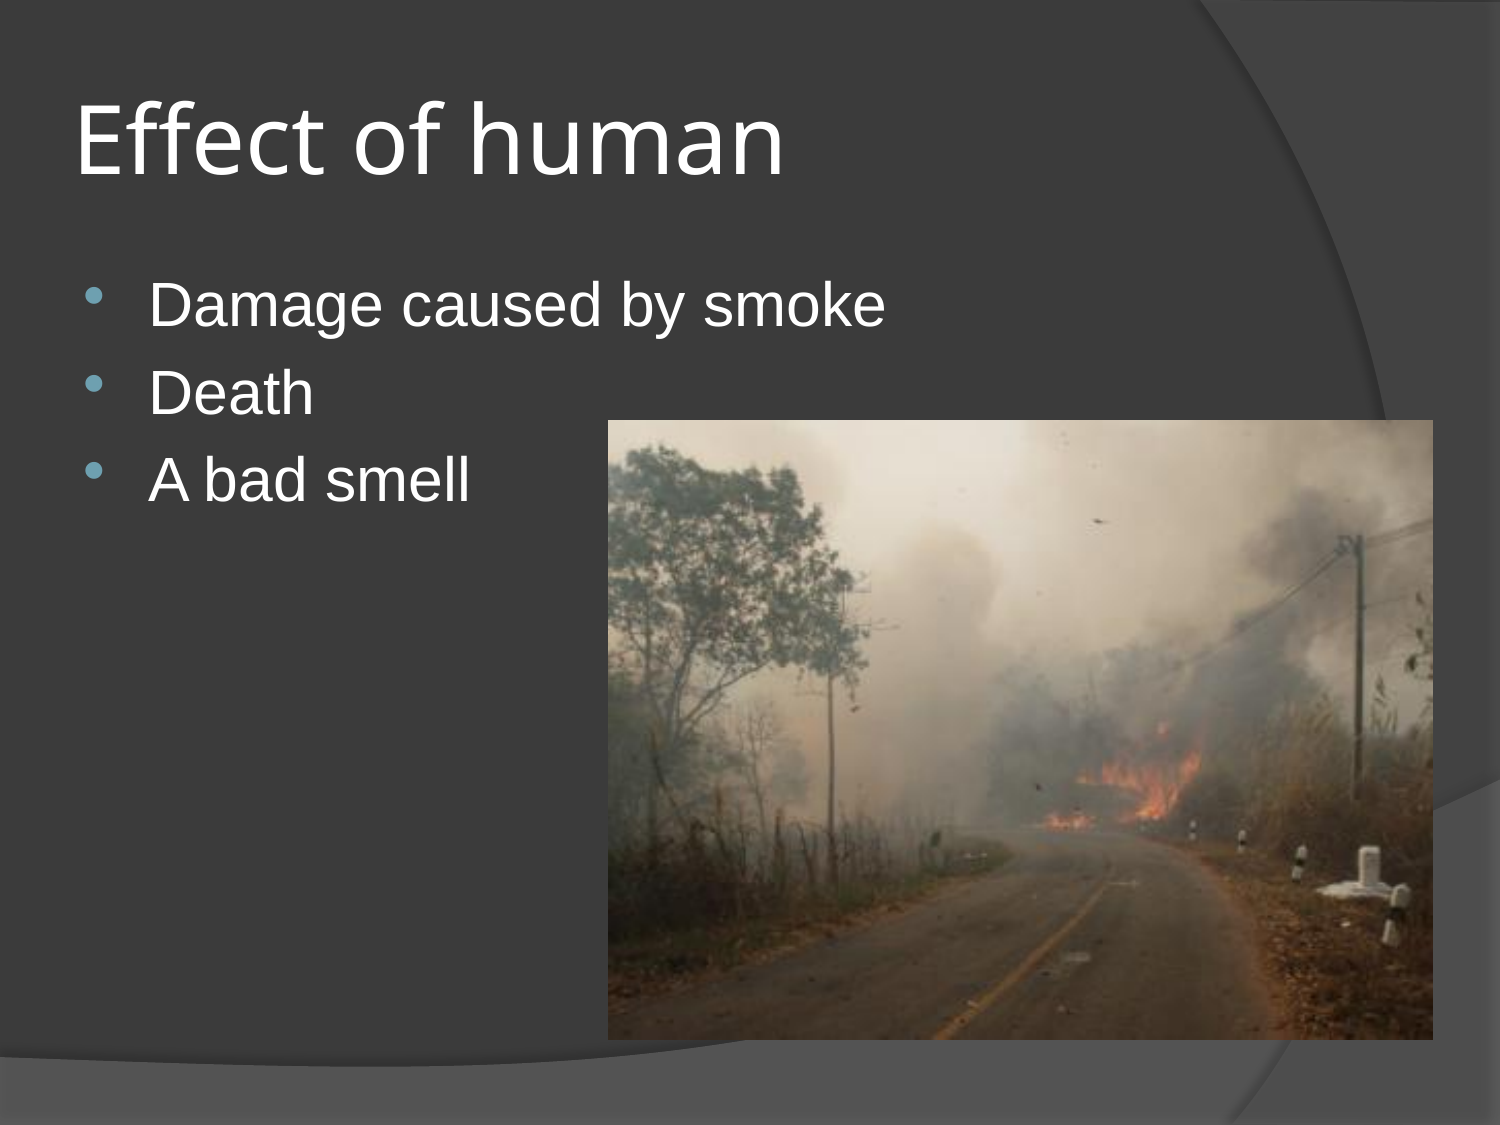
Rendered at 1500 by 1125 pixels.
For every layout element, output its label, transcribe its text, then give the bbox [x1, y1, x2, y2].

list Damage caused by smoke Death A bad smell [64, 257, 1290, 1000]
title Effect of human [64, 42, 1290, 231]
picture [607, 420, 1434, 1040]
